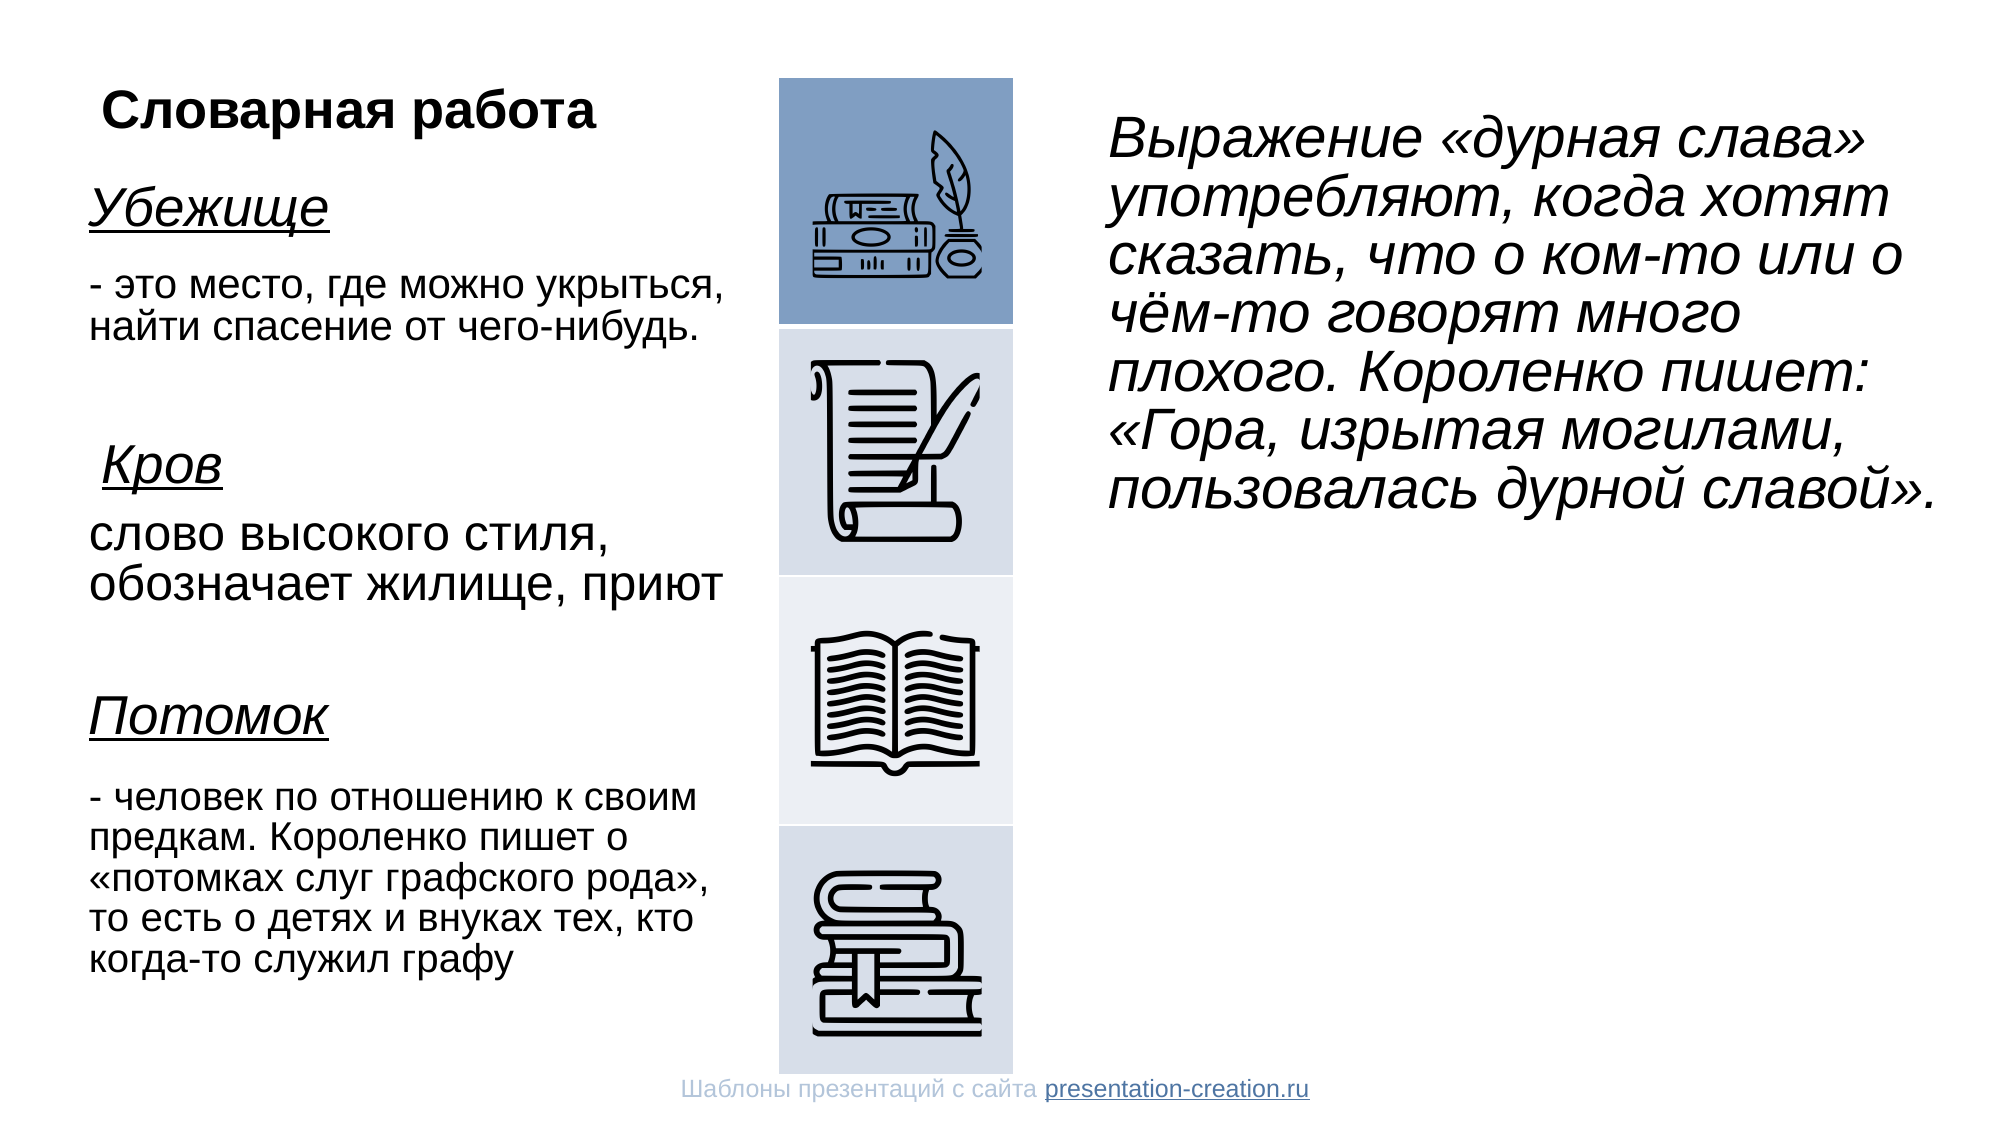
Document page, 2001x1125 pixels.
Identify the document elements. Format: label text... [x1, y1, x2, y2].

picture [812, 114, 982, 295]
list слово высокого стиля, обозначает жилище, приют [73, 502, 740, 638]
list Выражение «дурная слава» употребляют, когда хотят сказать, что о ком-то или о чём-то говорят много плохого. Короленко пишет: «Гора, изрытая могилами, пользовалась дурной славой». [1093, 103, 1957, 837]
list Кров [86, 432, 629, 503]
picture [810, 360, 980, 542]
list Потомок [73, 683, 617, 754]
picture [812, 862, 982, 1044]
list Словарная работа [86, 77, 629, 148]
list - человек по отношению к своим предкам. Короленко пишет о «потомках слуг графского рода», то есть о детях и внуках тех, кто когда-то служил графу [73, 770, 744, 994]
text_box Шаблоны презентаций с сайта presentation-creation.ru [648, 1064, 1342, 1125]
list Убежище [73, 175, 617, 246]
list - это место, где можно укрыться, найти спасение от чего-нибудь. [73, 257, 740, 393]
picture [810, 613, 980, 794]
